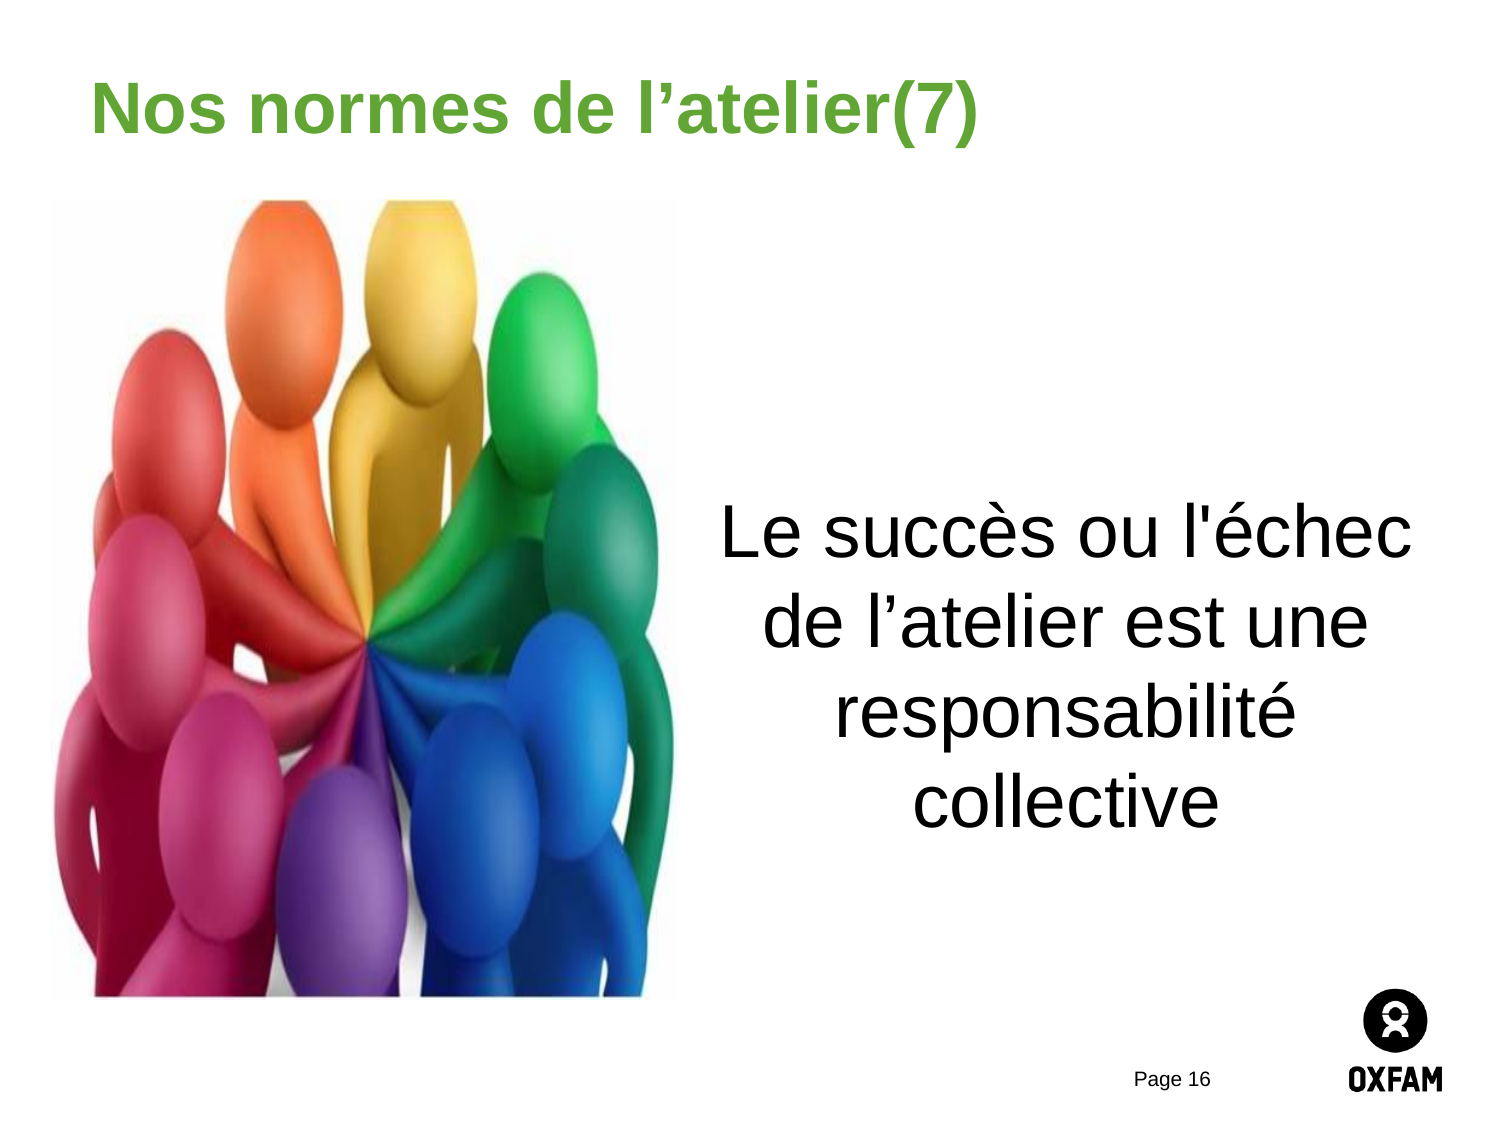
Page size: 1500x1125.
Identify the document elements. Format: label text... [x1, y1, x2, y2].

picture [1345, 985, 1445, 1095]
picture [49, 199, 680, 1001]
list Le succès ou l'échec de l’atelier est une responsabilité collective [684, 474, 1451, 926]
title Nos normes de l’atelier(7) [74, 44, 1426, 164]
